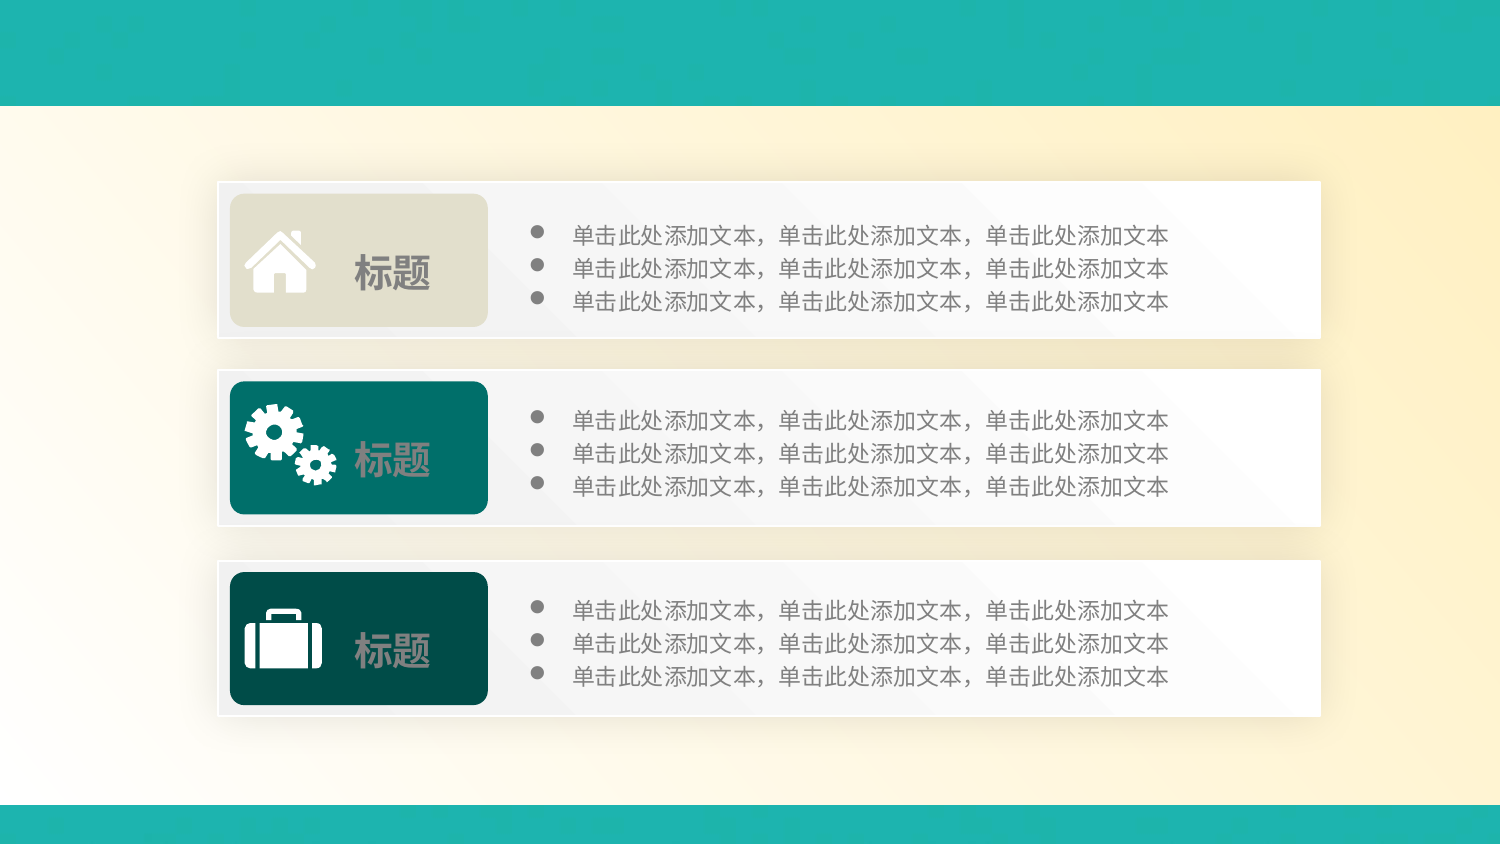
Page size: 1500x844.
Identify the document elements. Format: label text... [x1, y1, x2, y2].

text_box [217, 369, 1320, 526]
text_box [217, 560, 1320, 717]
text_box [229, 193, 488, 327]
text_box 单击此处添加文本，单击此处添加文本，单击此处添加文本 单击此处添加文本，单击此处添加文本，单击此处添加文本 单击此处添加文本，单击此处添加文本，单击此处添加文本 [515, 393, 1239, 507]
text_box 单击此处添加文本，单击此处添加文本，单击此处添加文本 单击此处添加文本，单击此处添加文本，单击此处添加文本 单击此处添加文本，单击此处添加文本，单击此处添加文本 [515, 209, 1239, 322]
text_box 单击此处添加文本，单击此处添加文本，单击此处添加文本 单击此处添加文本，单击此处添加文本，单击此处添加文本 单击此处添加文本，单击此处添加文本，单击此处添加文本 [515, 584, 1239, 697]
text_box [229, 571, 488, 706]
picture [0, 0, 1500, 106]
picture [0, 805, 1500, 844]
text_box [229, 381, 488, 515]
text_box [217, 181, 1320, 338]
